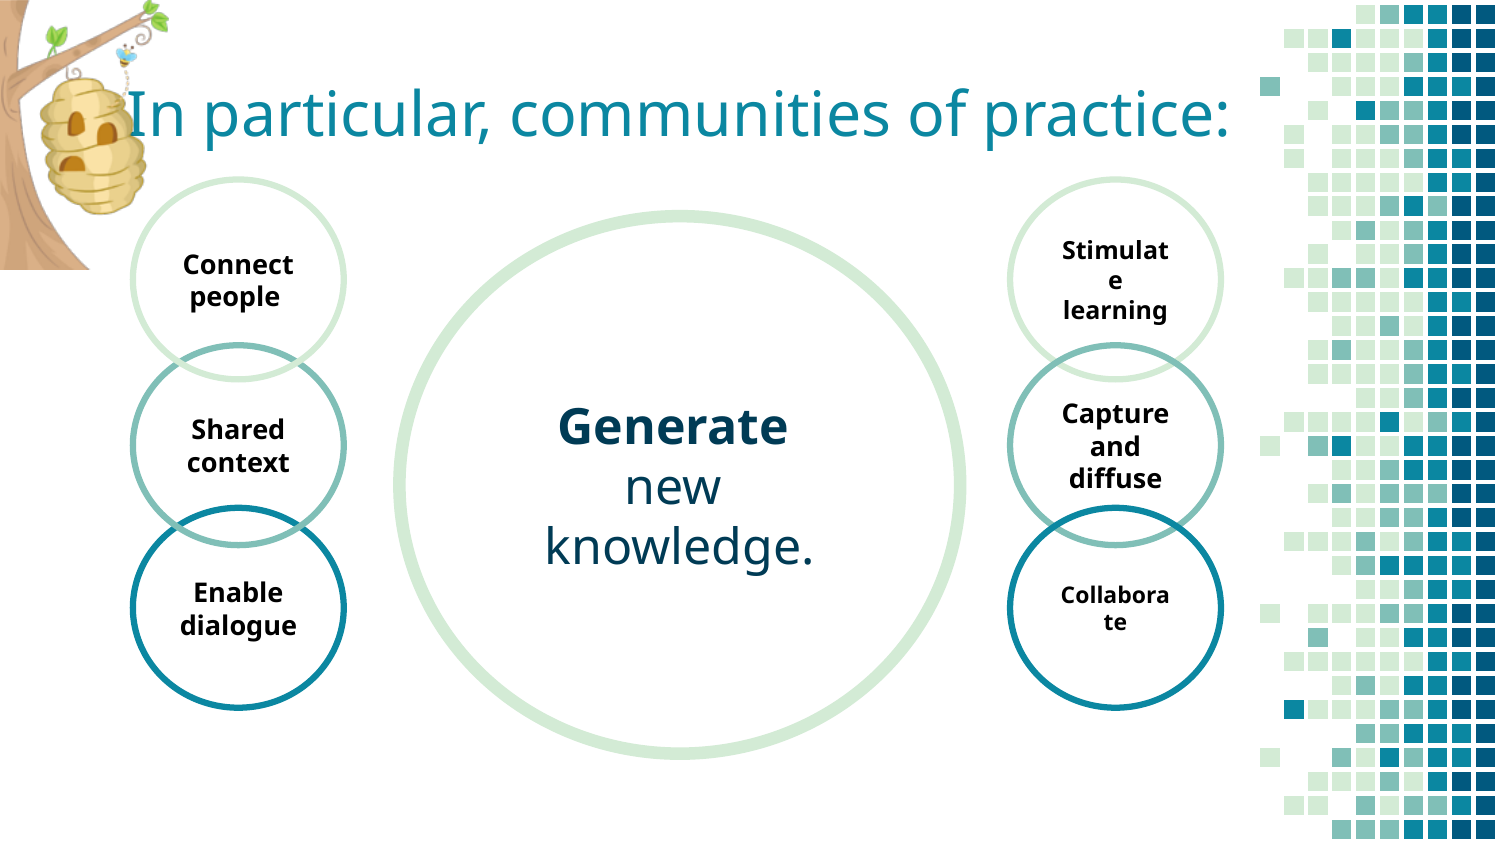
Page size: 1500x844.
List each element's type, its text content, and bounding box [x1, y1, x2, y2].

text_box Enable dialogue [132, 527, 344, 708]
text_box Connect people [132, 179, 344, 380]
text_box Stimulate learning [1010, 179, 1221, 362]
text_box Collaborate [1010, 507, 1221, 708]
text_box Capture and diffuse [1010, 345, 1221, 526]
text_box Generate new knowledge. [399, 216, 961, 754]
picture [0, 0, 169, 270]
title In particular, communities of practice: [173, 58, 1255, 165]
text_box Shared context [132, 362, 344, 546]
